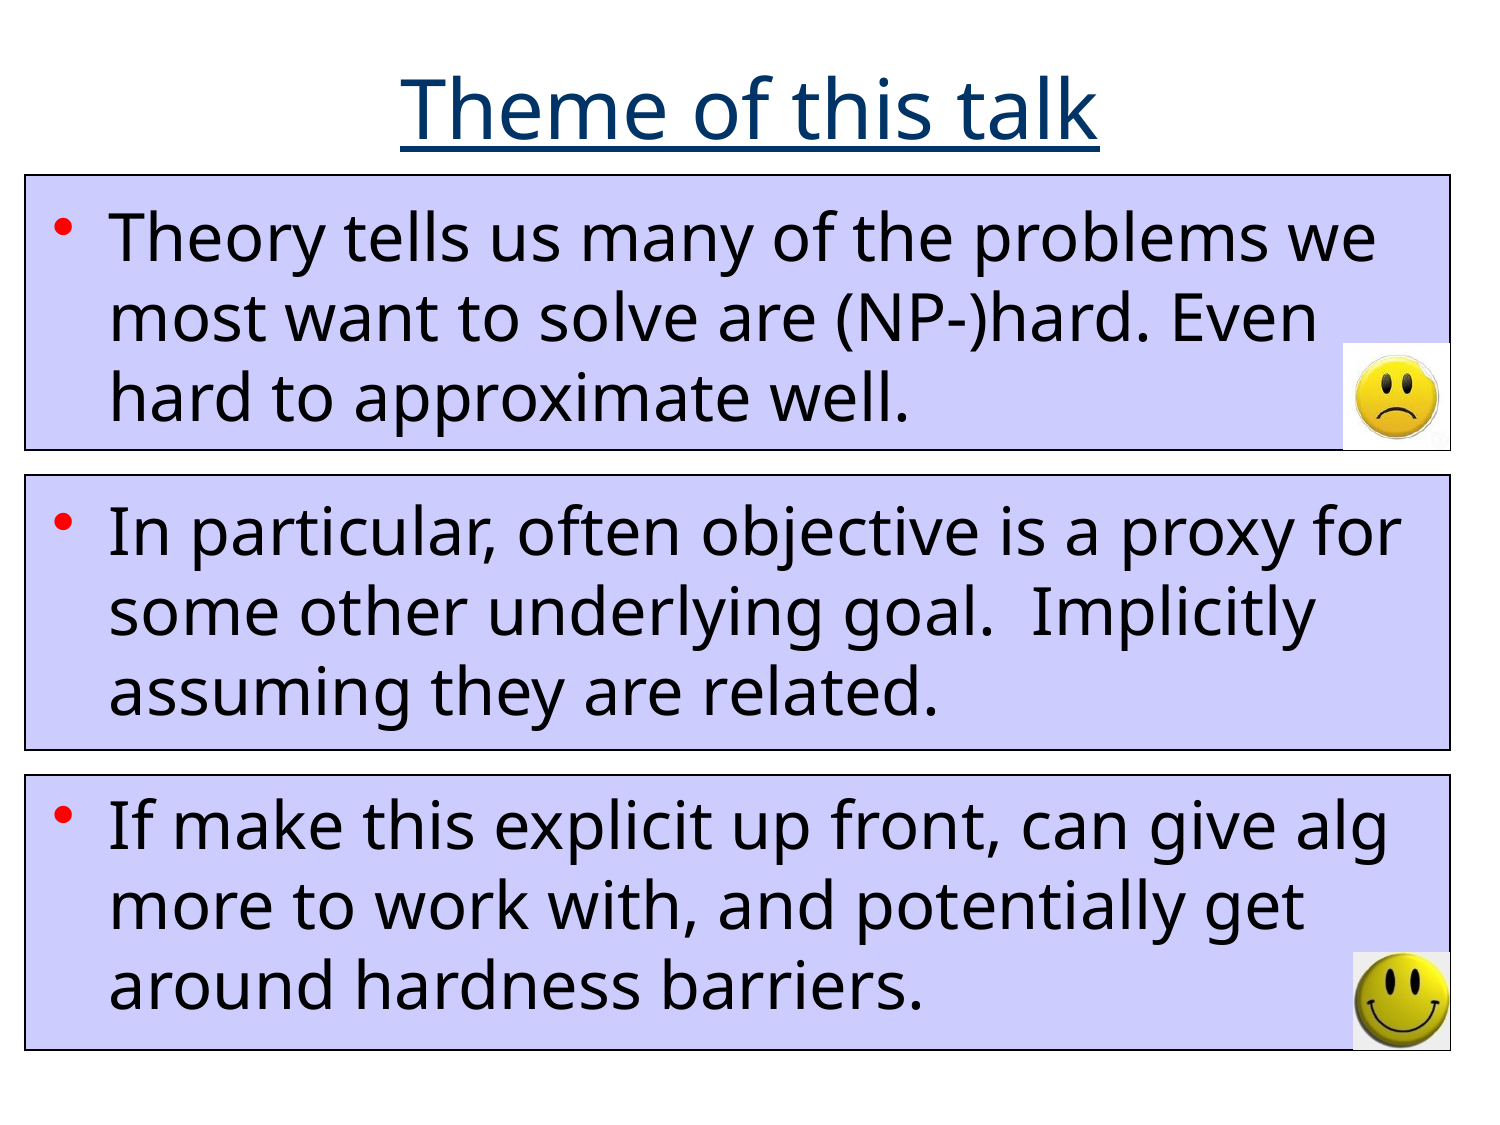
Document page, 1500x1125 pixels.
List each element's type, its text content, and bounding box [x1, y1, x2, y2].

text_box [24, 774, 37, 1050]
picture [1343, 343, 1451, 451]
text_box Theme of this talk [112, 37, 1388, 175]
list Theory tells us many of the problems we most want to solve are (NP-)hard. Even hard to approximate well. In particular, often objective is a proxy for some other underlying goal. Implicitly assuming they are related. If make this explicit up front, can give alg more to work with, and potentially get around hardness barriers. [37, 187, 1476, 1101]
text_box [24, 474, 37, 750]
text_box [24, 174, 1450, 450]
picture [1353, 951, 1451, 1051]
